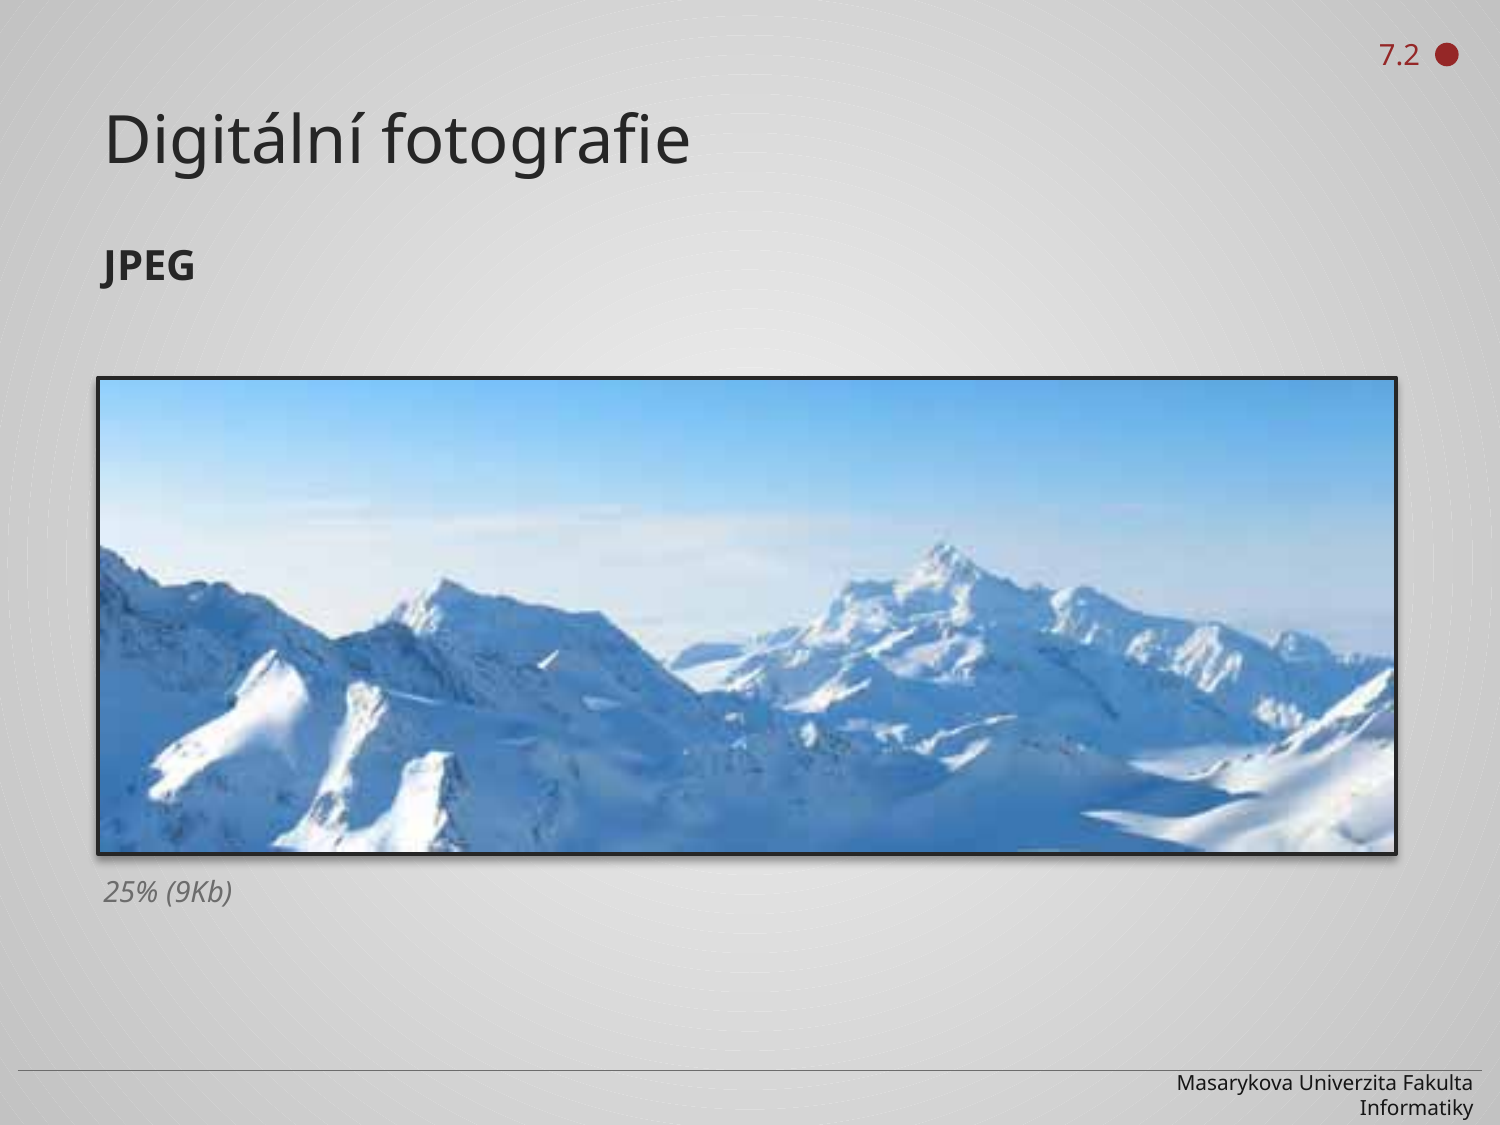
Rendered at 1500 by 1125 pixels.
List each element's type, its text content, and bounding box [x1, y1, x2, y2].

footer Masarykova Univerzita Fakulta Informatiky [1092, 1065, 1489, 1125]
text_box 7.2 [1364, 29, 1459, 79]
picture [100, 379, 1395, 852]
text_box JPEG [88, 231, 1436, 297]
text_box 25% (9Kb) [88, 866, 1436, 917]
text_box Digitální fotografie [88, 89, 1436, 231]
